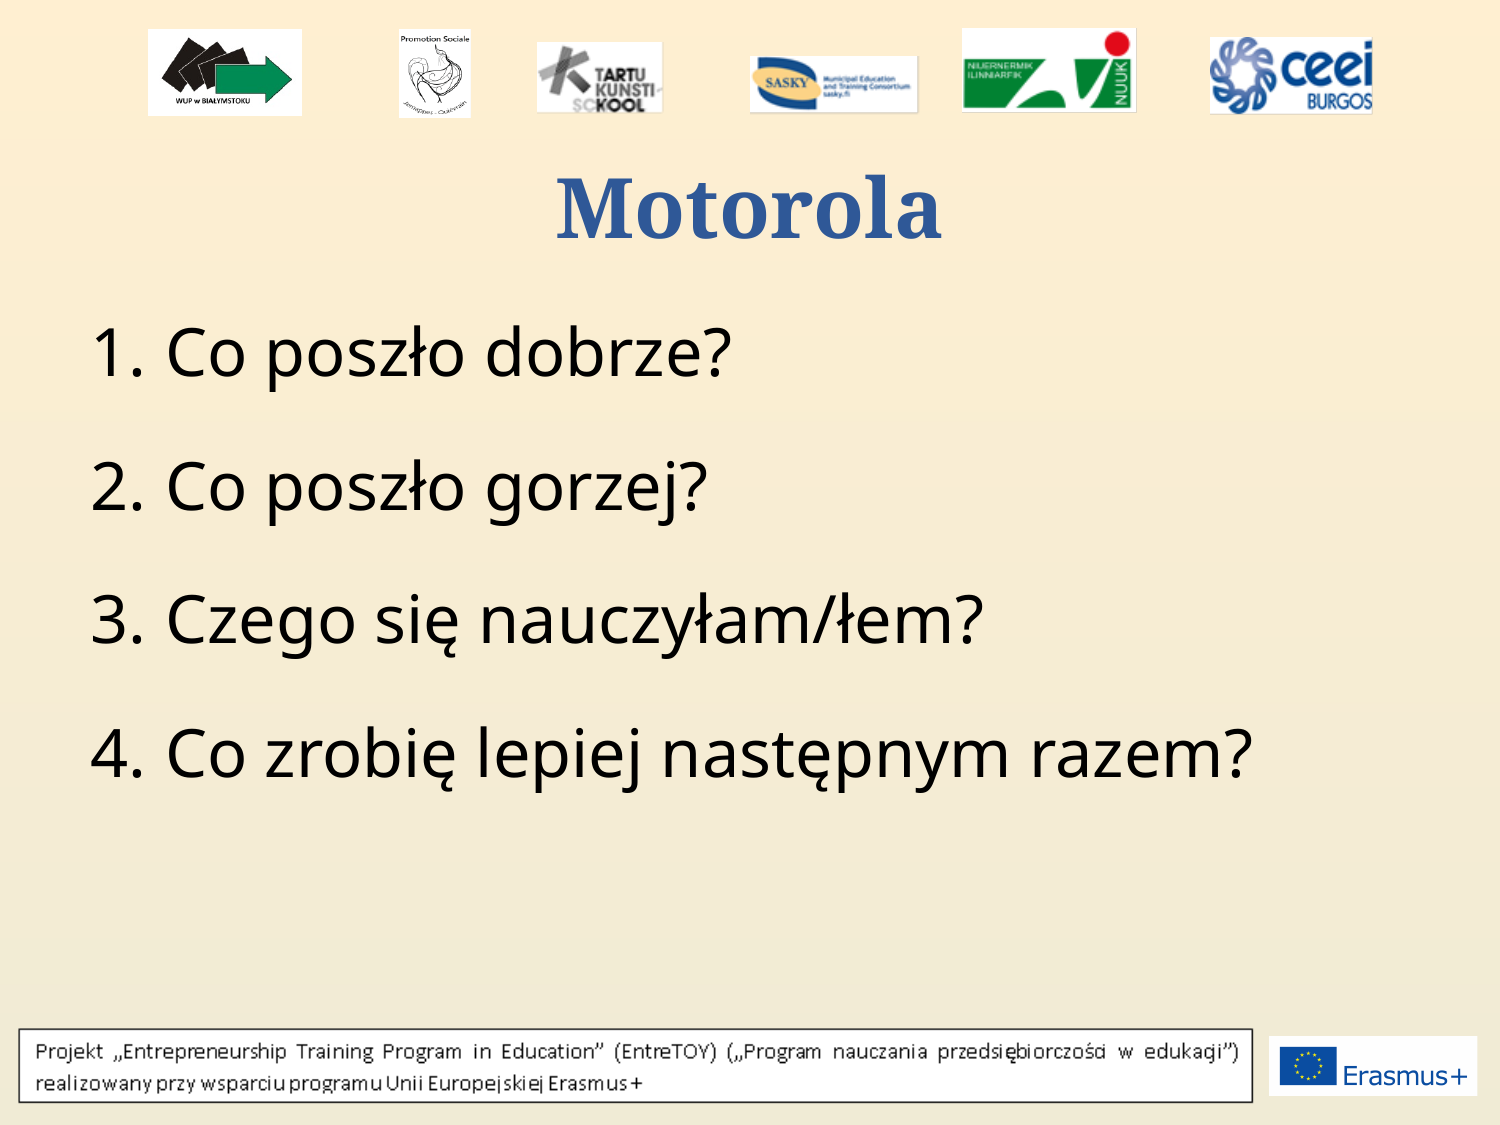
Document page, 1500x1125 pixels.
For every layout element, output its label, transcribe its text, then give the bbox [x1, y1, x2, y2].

picture [750, 56, 921, 116]
picture [399, 29, 471, 118]
picture [1210, 37, 1374, 116]
picture [537, 42, 668, 118]
title Motorola [75, 125, 1425, 262]
picture [962, 28, 1140, 116]
list Co poszło dobrze? Co poszło gorzej? Czego się nauczyłam/łem? Co zrobię lepiej następnym razem? [75, 262, 1425, 1005]
picture [17, 1027, 1255, 1105]
picture [148, 29, 302, 116]
